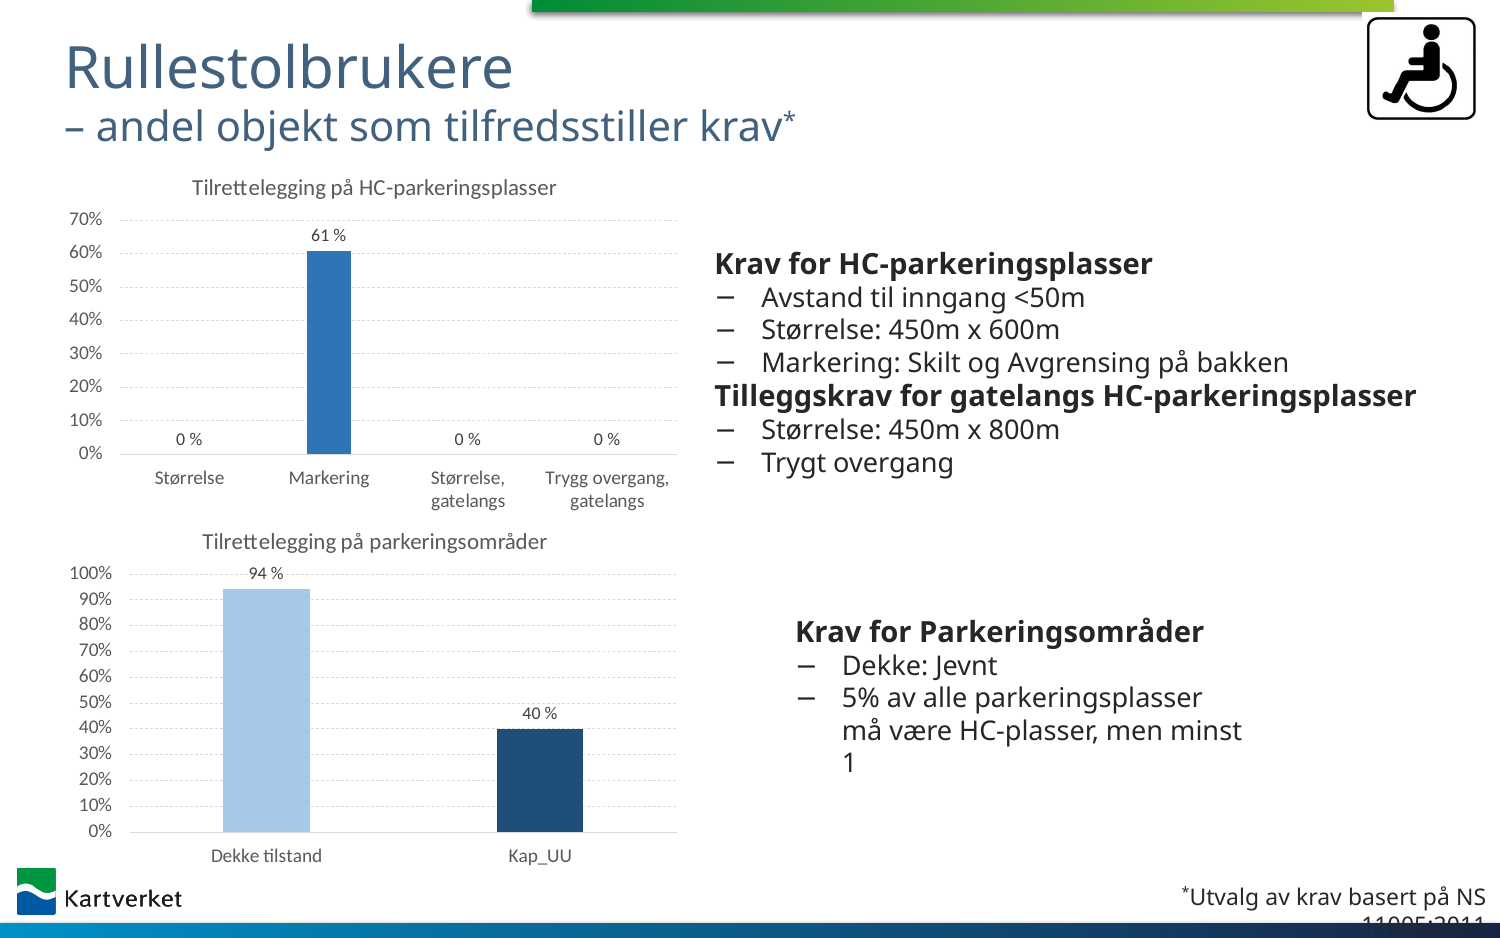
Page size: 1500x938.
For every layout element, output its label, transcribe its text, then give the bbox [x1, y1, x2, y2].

picture [62, 520, 688, 874]
text_box Krav for Parkeringsområder Dekke: Jevnt 5% av alle parkeringsplasser må være HC-plasser, men minst 1 [780, 605, 1261, 786]
text_box Krav for HC-parkeringsplasser Avstand til inngang <50m Størrelse: 450m x 600m Markering: Skilt og Avgrensing på bakken Tilleggskrav for gatelangs HC-parkeringsplasser Størrelse: 450m x 800m Trygt overgang [699, 237, 1433, 485]
picture [62, 166, 688, 519]
text_box Rullestolbrukere – andel objekt som tilfredsstiller krav* [49, 25, 1431, 158]
picture [1362, 12, 1481, 126]
text_box *Utvalg av krav basert på NS 11005:2011 [1068, 873, 1500, 938]
